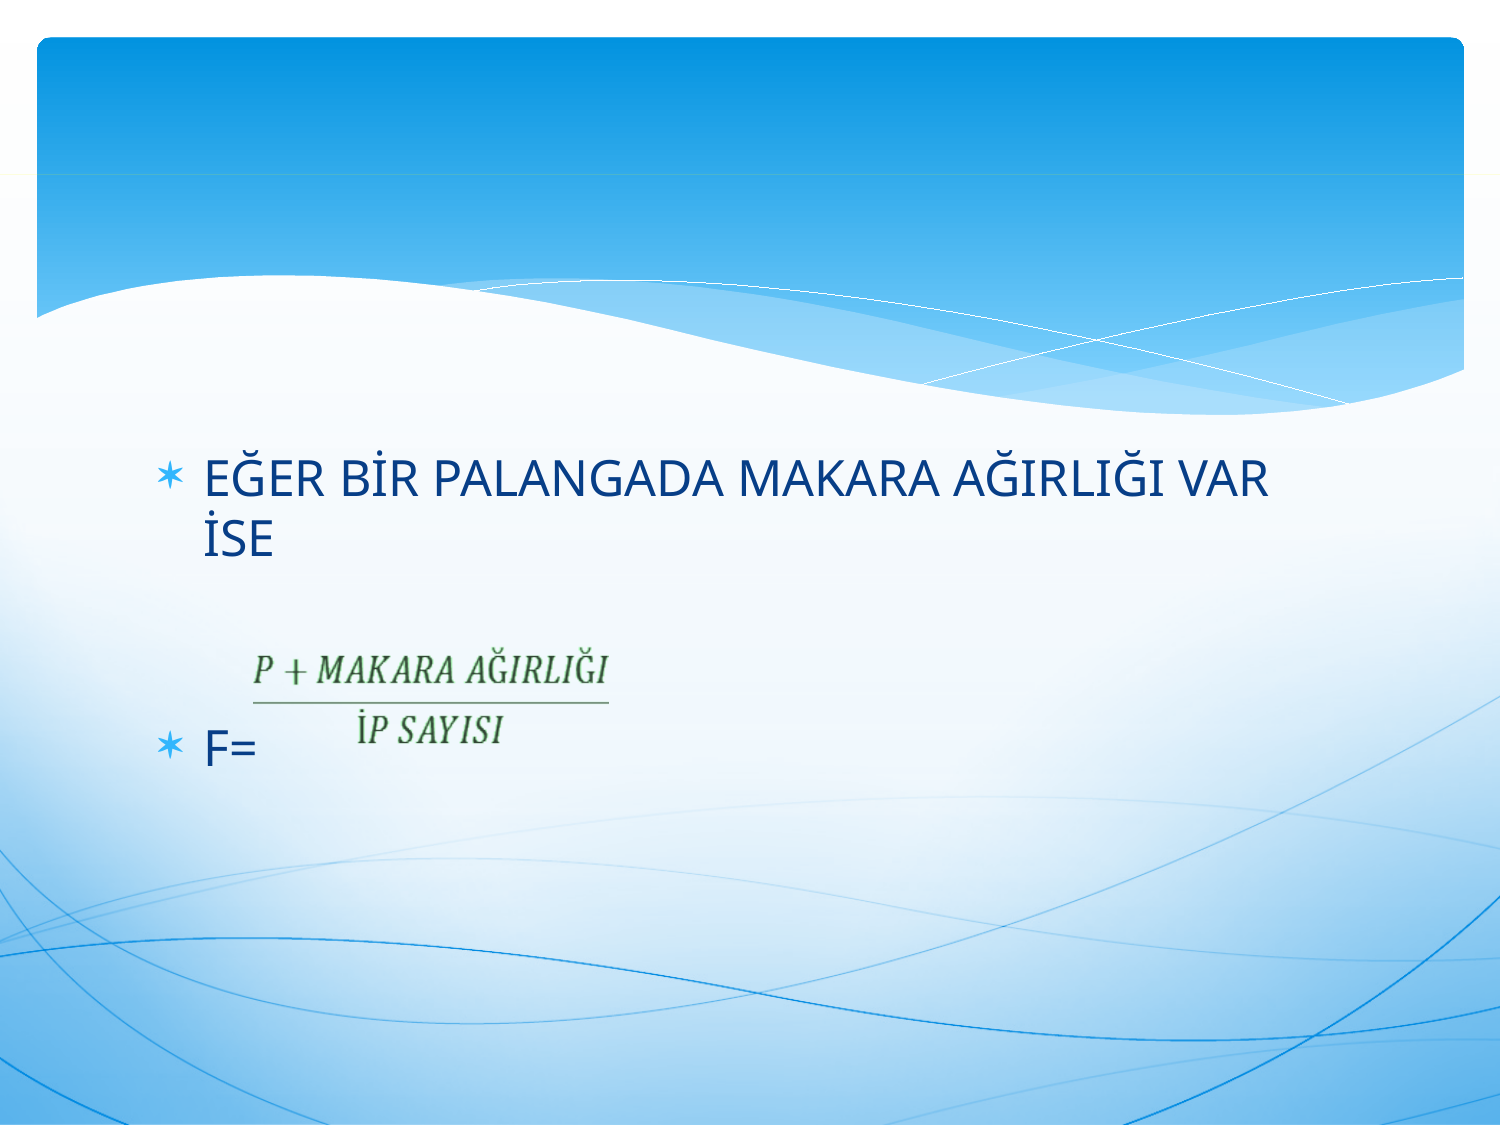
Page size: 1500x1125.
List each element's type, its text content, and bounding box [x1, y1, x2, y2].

text_box [0, 0, 1500, 75]
picture [253, 644, 609, 754]
list EĞER BİR PALANGADA MAKARA AĞIRLIĞI VAR İSE F= [143, 438, 1359, 1005]
